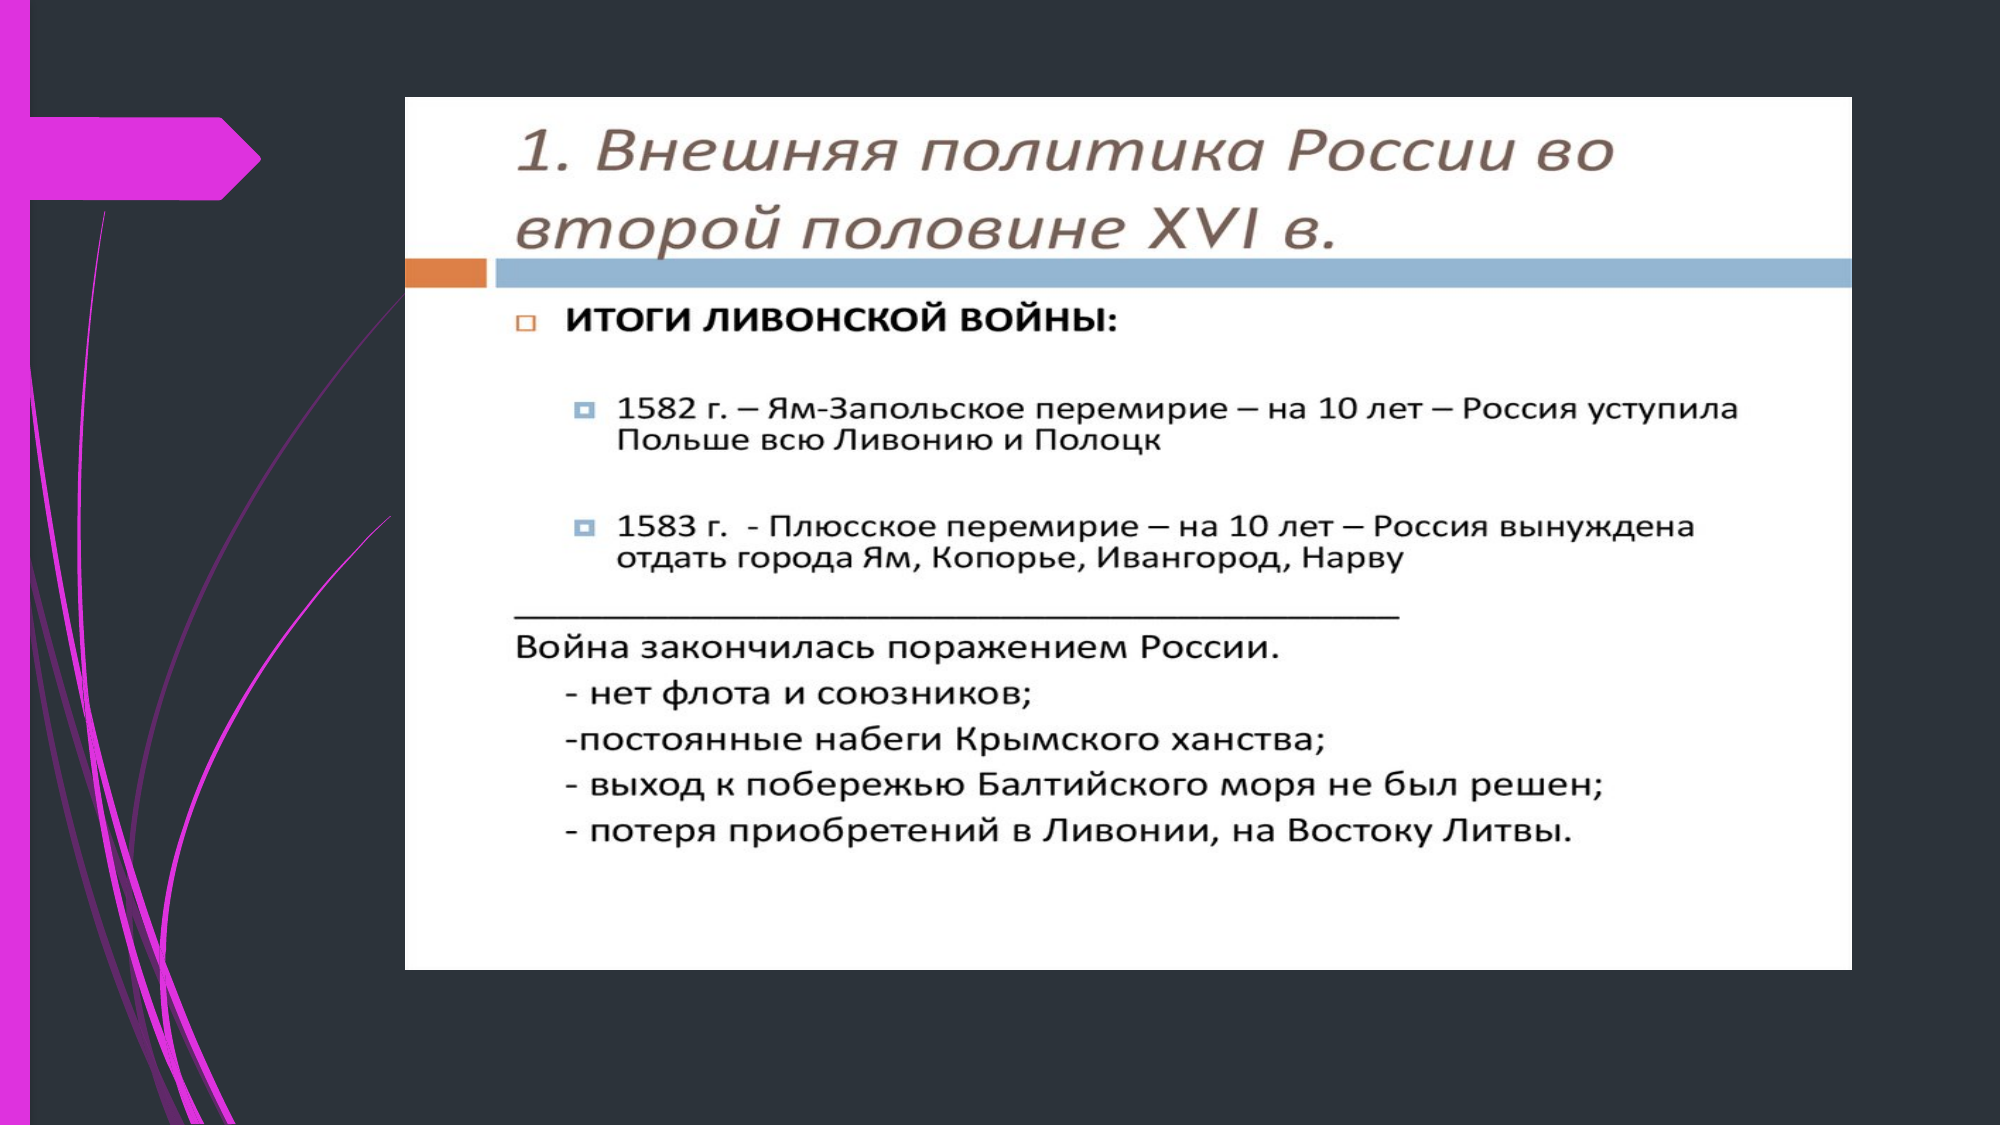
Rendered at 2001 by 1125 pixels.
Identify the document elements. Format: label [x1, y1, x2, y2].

list [404, 97, 1853, 971]
